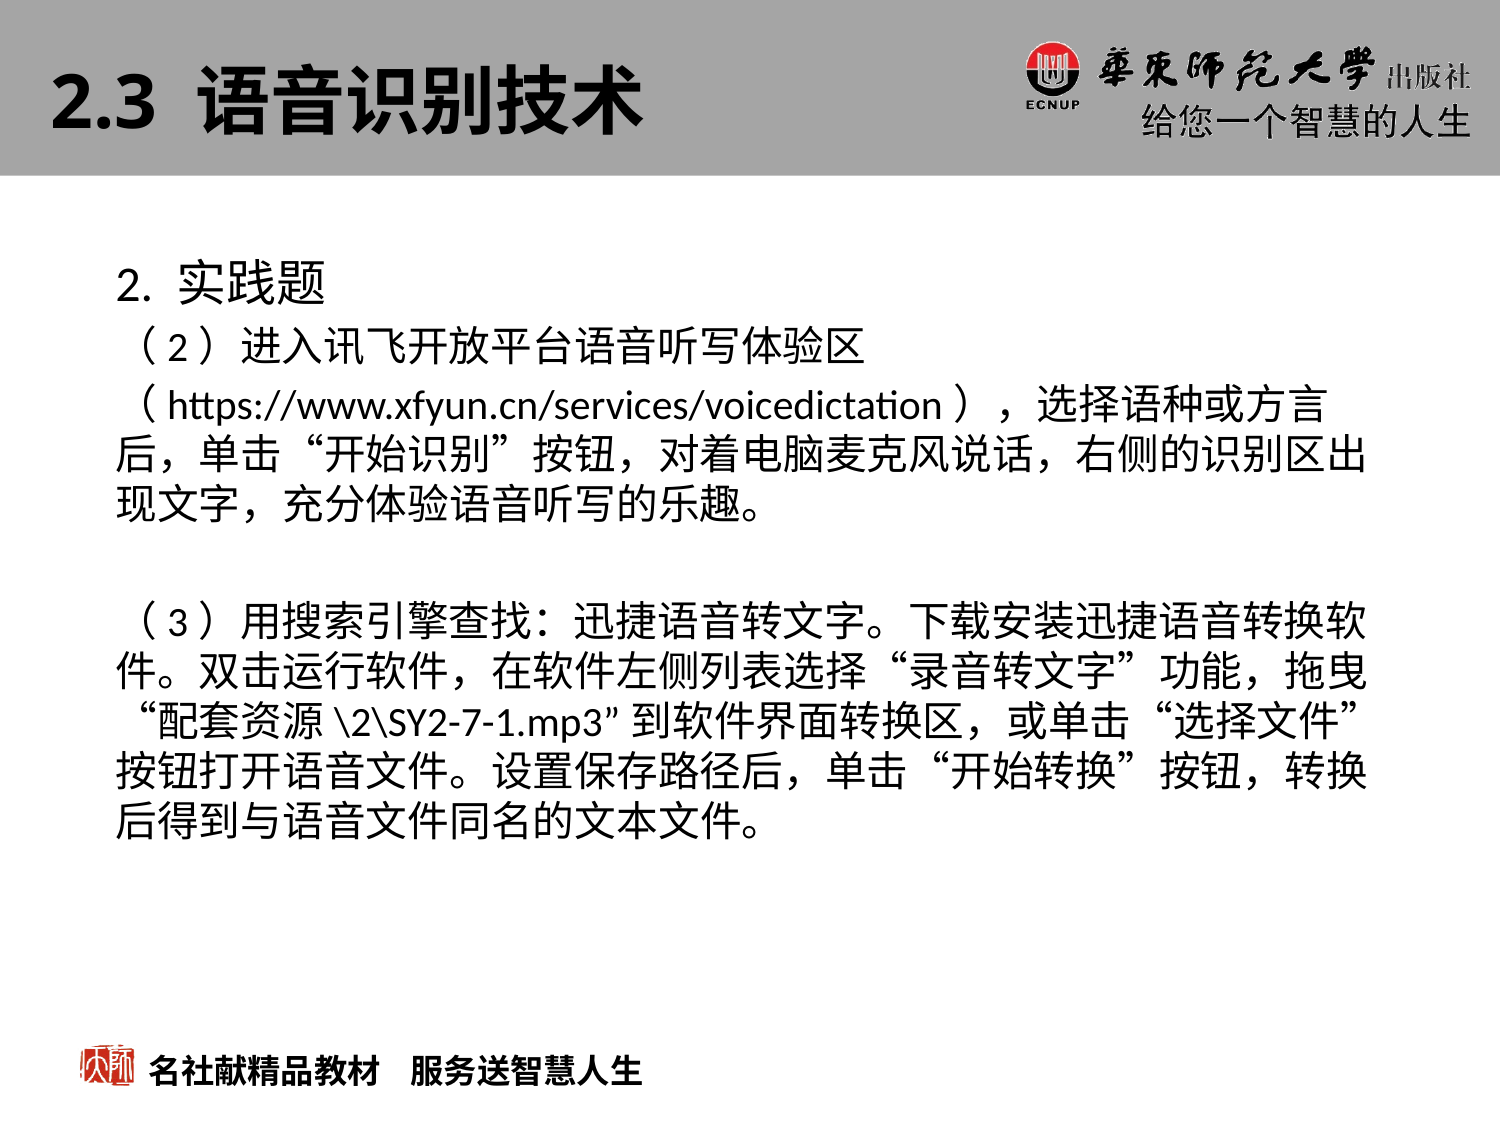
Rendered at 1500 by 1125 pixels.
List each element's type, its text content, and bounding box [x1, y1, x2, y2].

title 2.3 语音识别技术 [35, 58, 1198, 139]
picture [70, 1042, 138, 1090]
list 2. 实践题 （2）进入讯飞开放平台语音听写体验区 （https://www.xfyun.cn/services/voicedictation），选择语种或方言后，单击“开始识别”按钮，对着电脑麦克风说话，右侧的识别区出现文字，充分体验语音听写的乐趣。 （3）用搜索引擎查找：迅捷语音转文字。下载安装迅捷语音转换软件。双击运行软件，在软件左侧列表选择“录音转文字”功能，拖曳“配套资源\2\SY2-7-1.mp3”到软件界面转换区，或单击“选择文件”按钮打开语音文件。设置保存路径后，单击“开始转换”按钮，转换后得到与语音文件同名的文本文件。 [100, 243, 1400, 965]
picture [1009, 35, 1500, 153]
